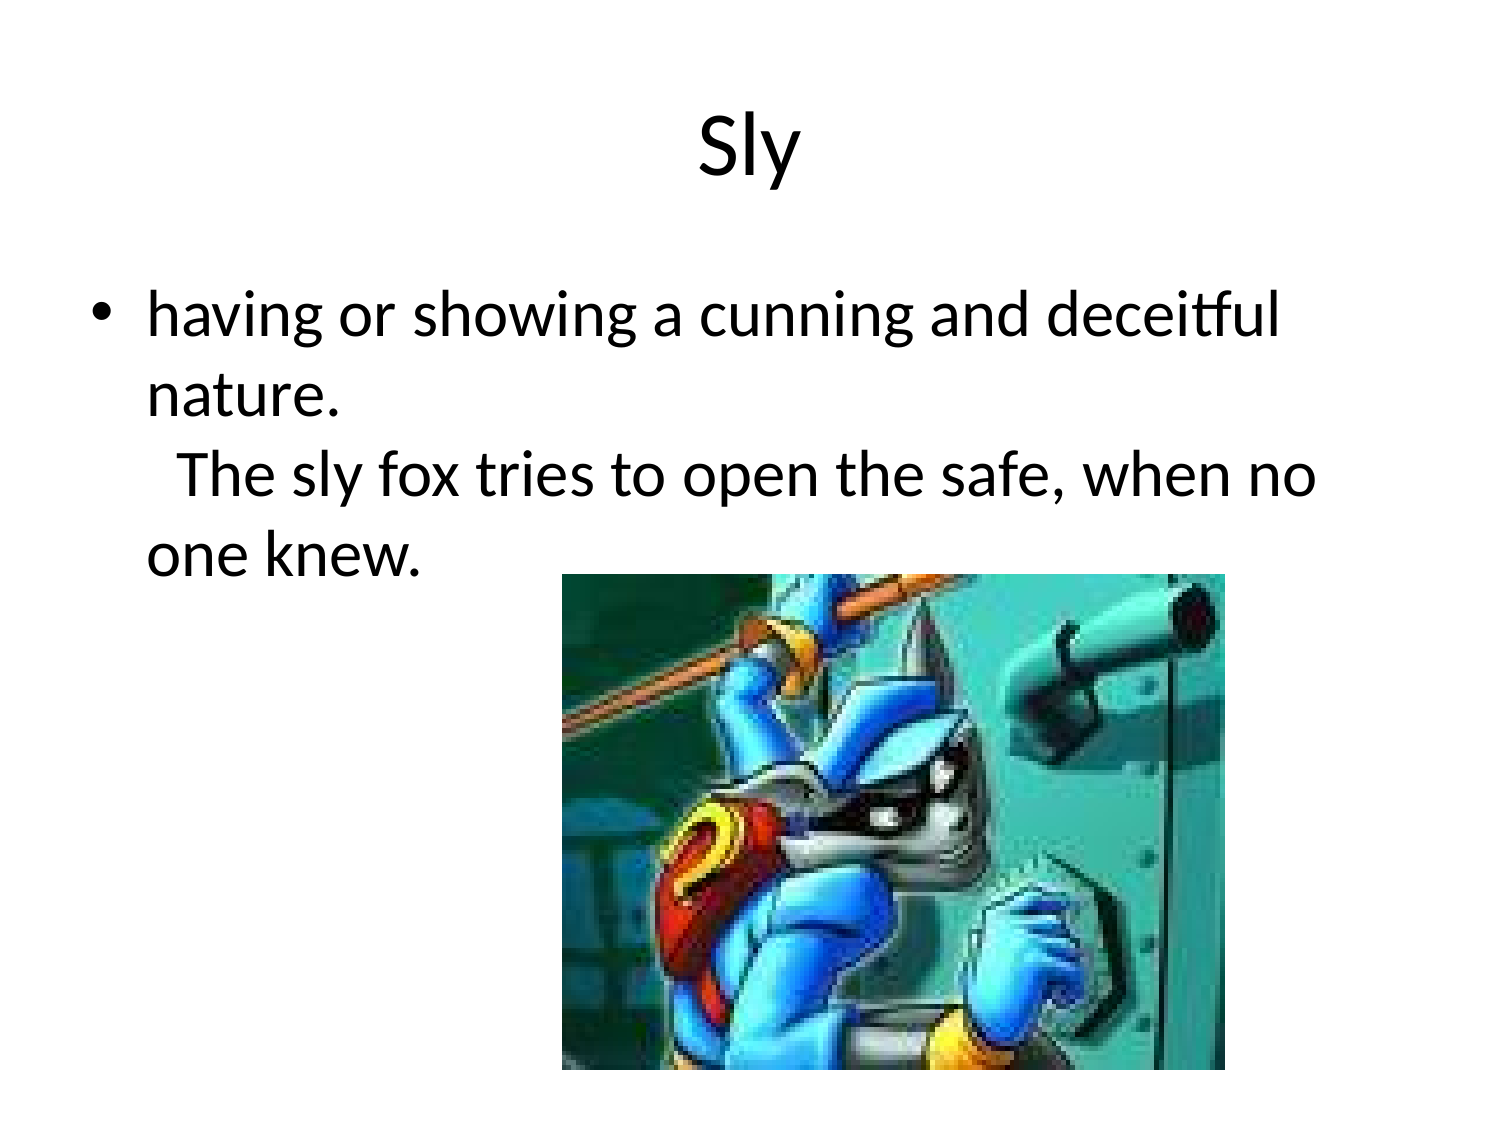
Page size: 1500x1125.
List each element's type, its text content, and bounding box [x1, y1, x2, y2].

list having or showing a cunning and deceitful nature. The sly fox tries to open the safe, when no one knew. [75, 262, 1425, 1005]
picture [562, 574, 1226, 1070]
title Sly [75, 45, 1425, 233]
